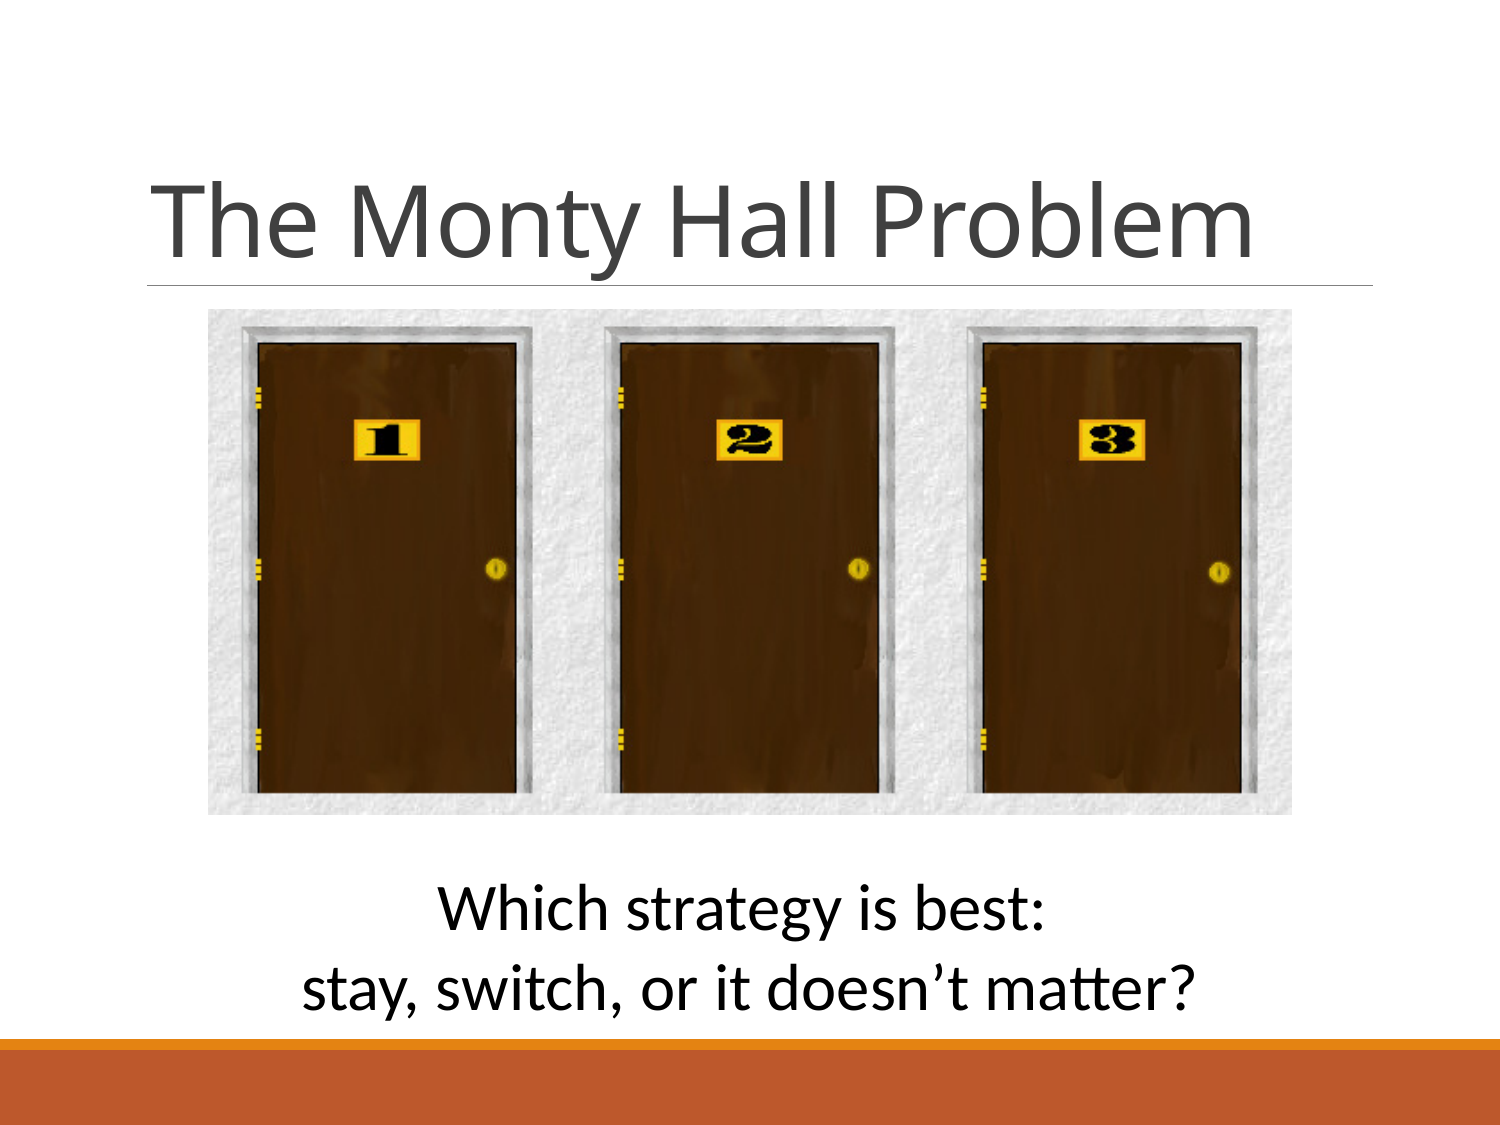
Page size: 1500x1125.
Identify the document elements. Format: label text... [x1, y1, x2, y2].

title The Monty Hall Problem [135, 47, 1373, 285]
text_box Which strategy is best: stay, switch, or it doesn’t matter? [74, 856, 1425, 1032]
picture [207, 309, 1293, 816]
